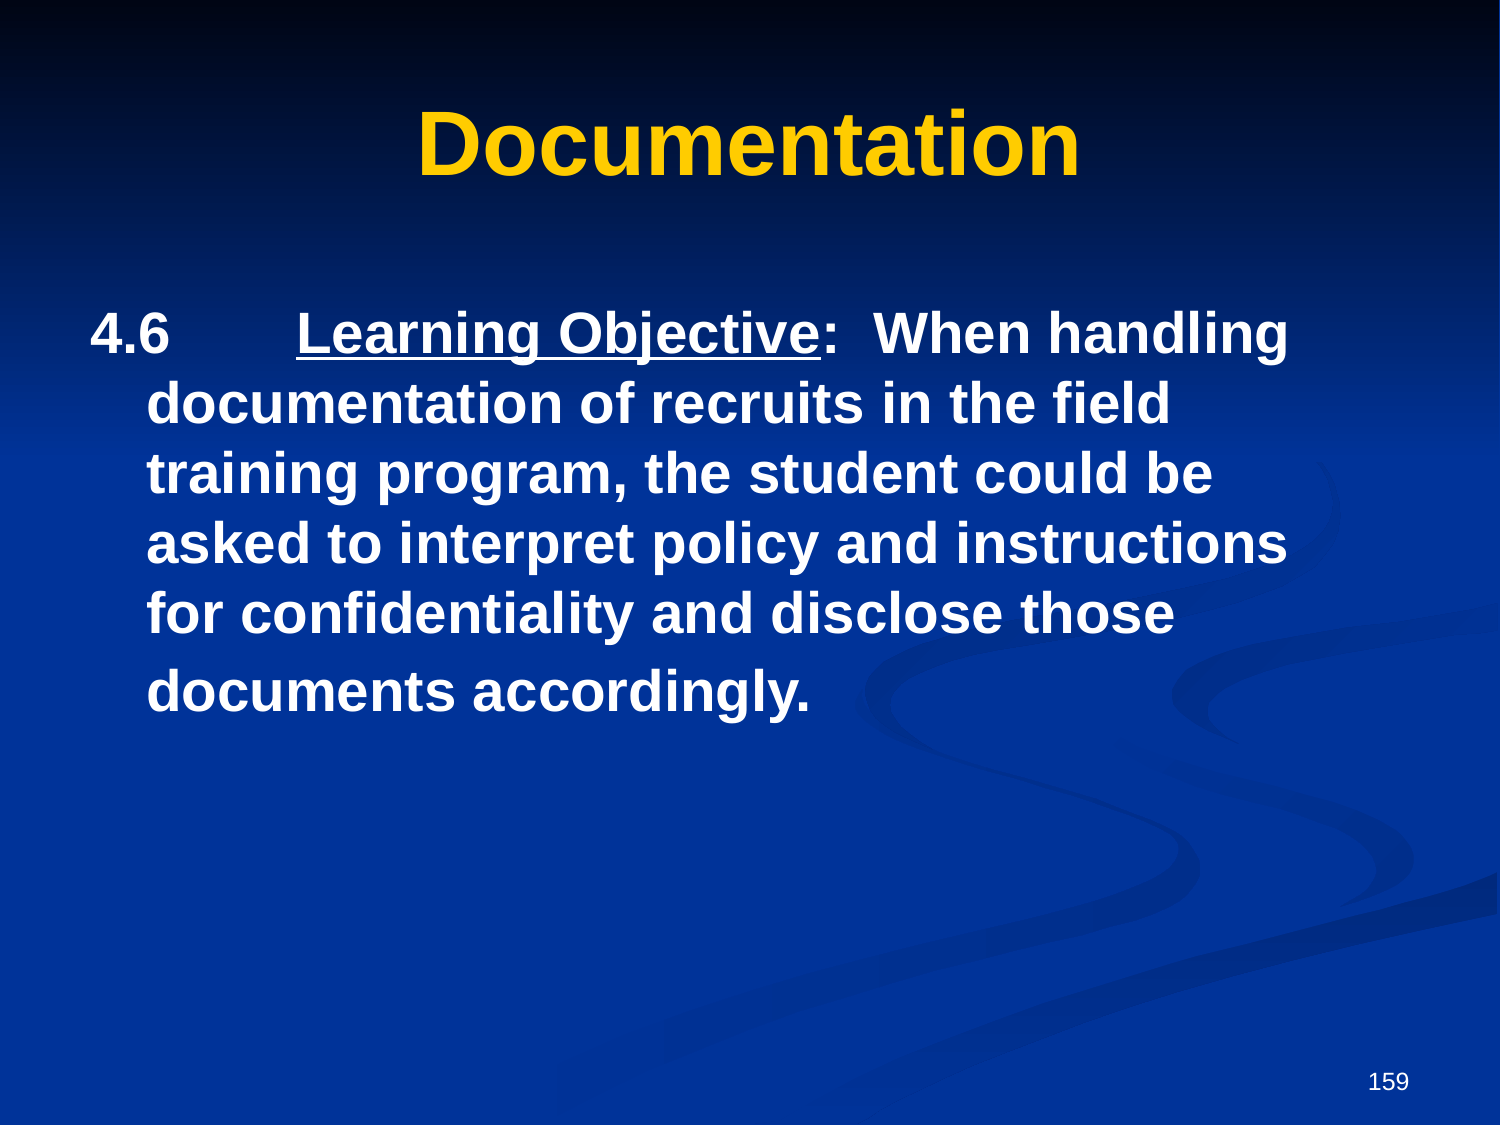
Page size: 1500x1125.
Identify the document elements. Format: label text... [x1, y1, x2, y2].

slide_number 159 [1074, 1031, 1426, 1104]
title Documentation [74, 44, 1426, 233]
list 4.6 Learning Objective: When handling documentation of recruits in the field training program, the student could be asked to interpret policy and instructions for confidentiality and disclose those documents accordingly. [74, 287, 1426, 1031]
